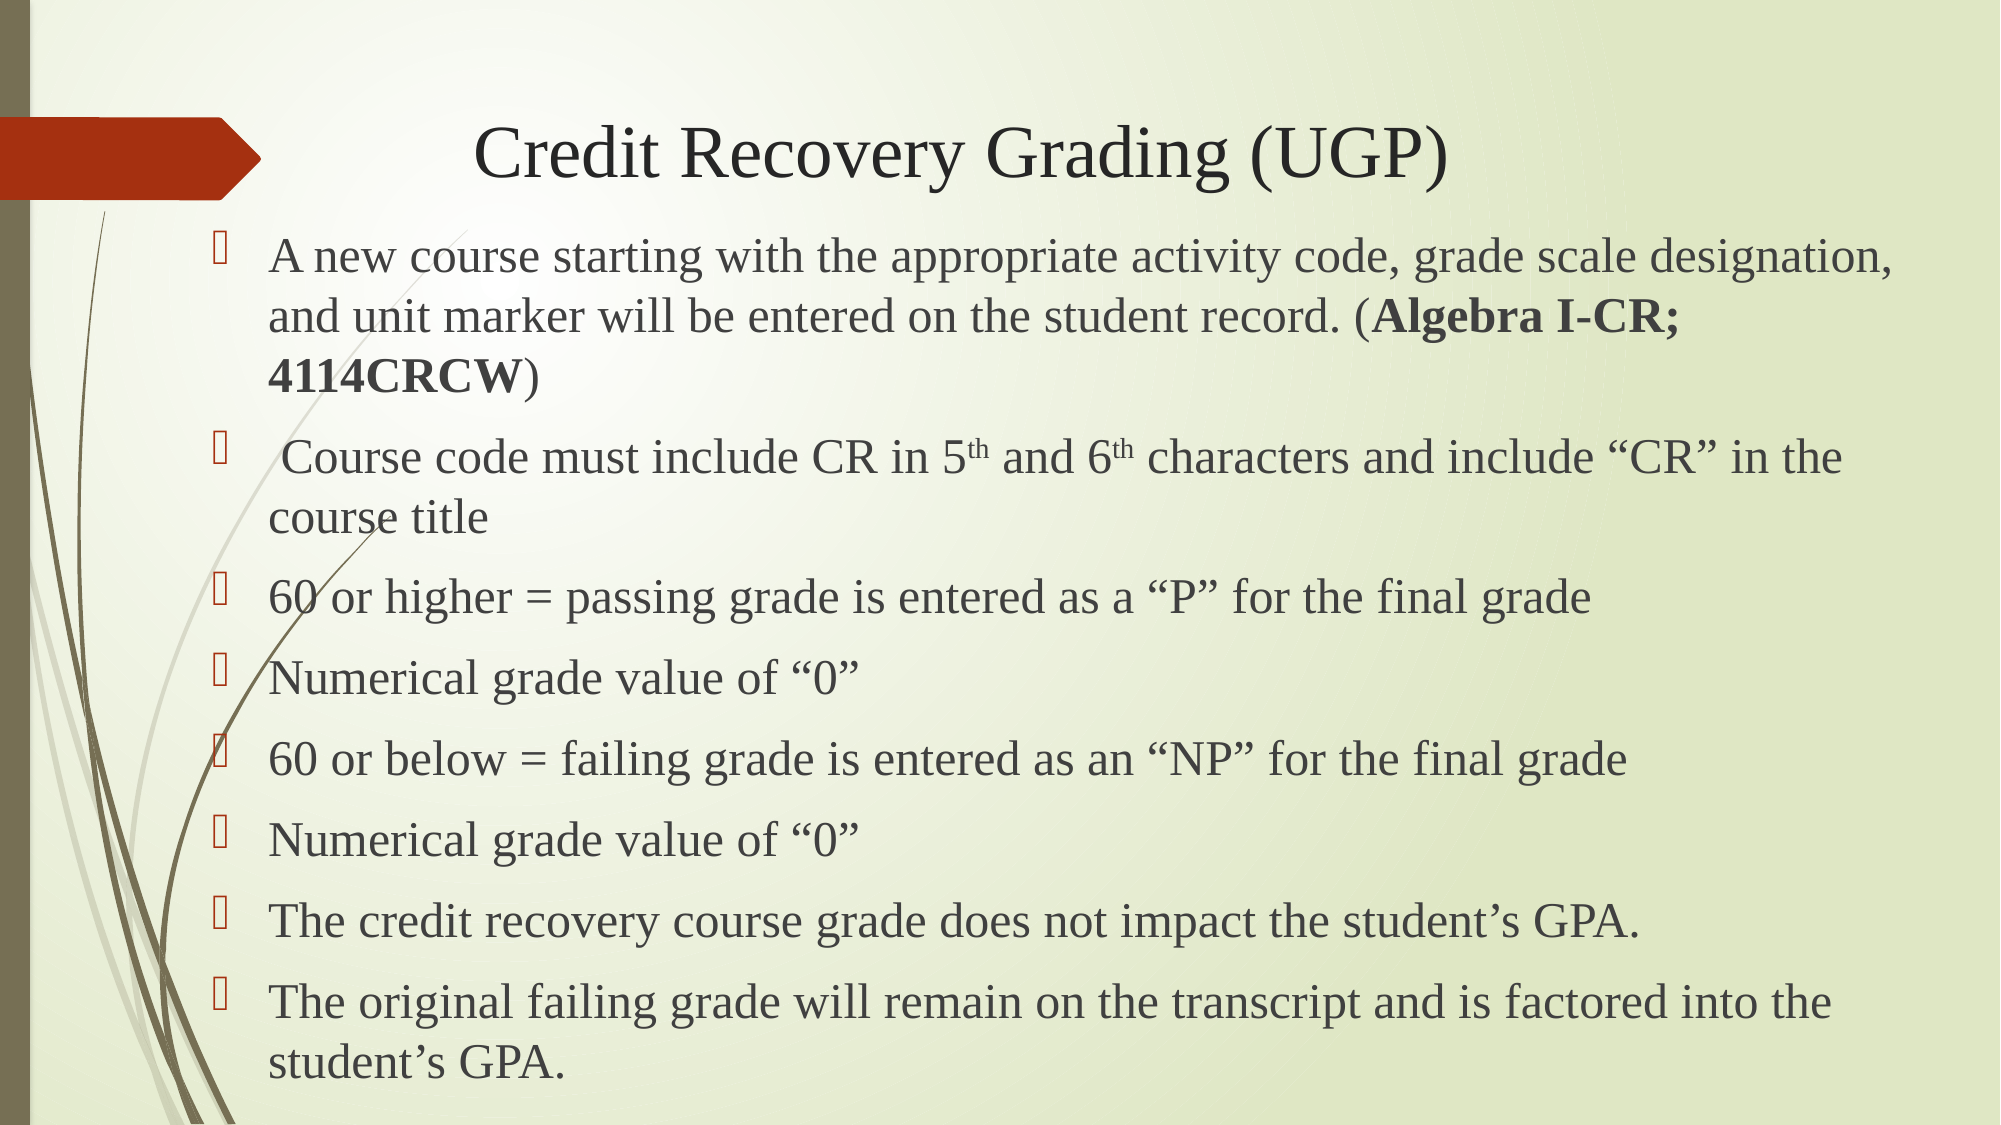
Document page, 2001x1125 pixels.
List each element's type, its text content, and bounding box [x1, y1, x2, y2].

list A new course starting with the appropriate activity code, grade scale designation, and unit marker will be entered on the student record. (Algebra I-CR; 4114CRCW) Course code must include CR in 5th and 6th characters and include “CR” in the course title 60 or higher = passing grade is entered as a “P” for the final grade Numerical grade value of “0” 60 or below = failing grade is entered as an “NP” for the final grade Numerical grade value of “0” The credit recovery course grade does not impact the student’s GPA. The original failing grade will remain on the transcript and is factored into the student’s GPA. [196, 214, 1935, 1125]
title Credit Recovery Grading (UGP) [136, 95, 1787, 215]
